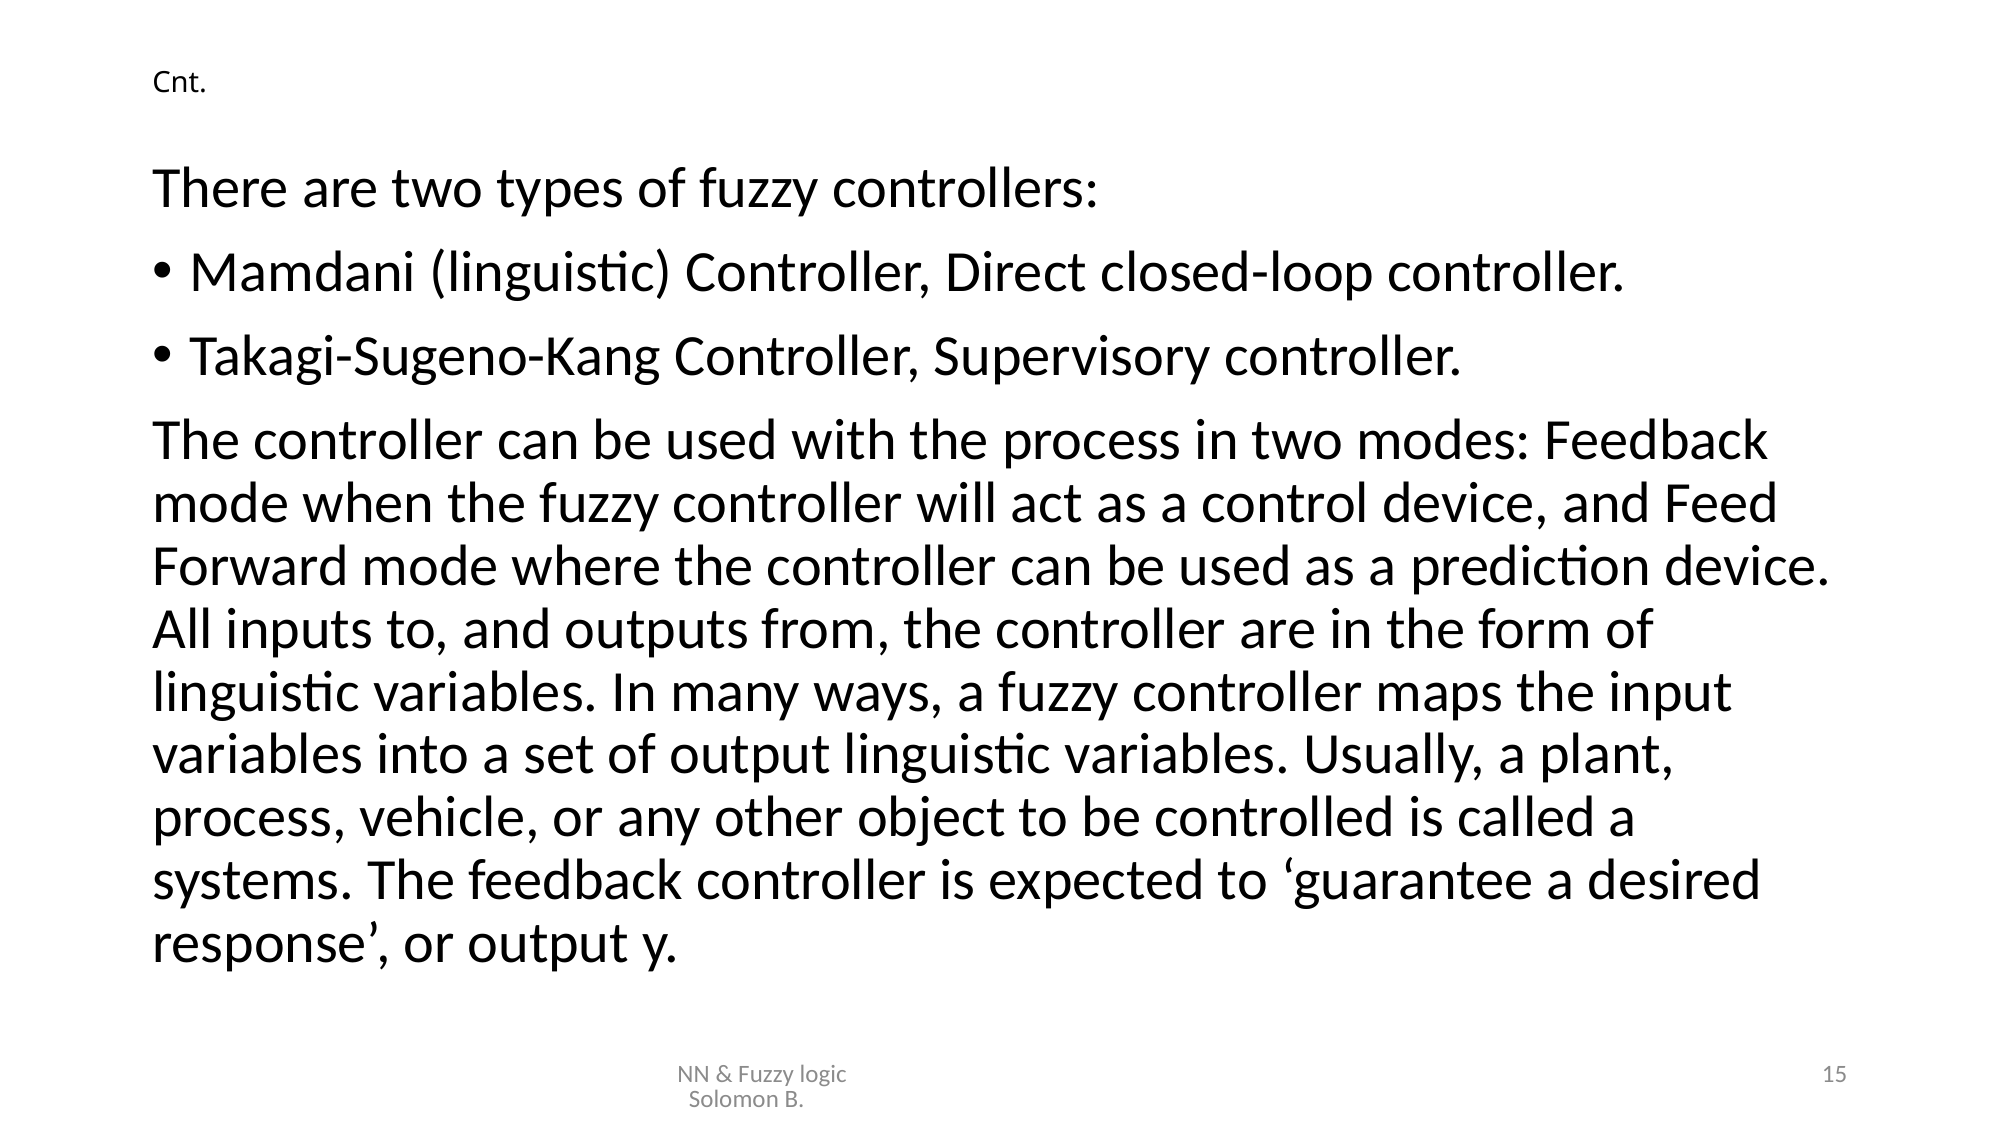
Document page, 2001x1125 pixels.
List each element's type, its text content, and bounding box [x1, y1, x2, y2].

title Cnt. [137, 59, 1863, 107]
slide_number 15 [1412, 1042, 1863, 1103]
list There are two types of fuzzy controllers: Mamdani (linguistic) Controller, Direct closed-loop controller. Takagi-Sugeno-Kang Controller, Supervisory controller. The controller can be used with the process in two modes: Feedback mode when the fuzzy controller will act as a control device, and Feed Forward mode where the controller can be used as a prediction device. All inputs to, and outputs from, the controller are in the form of linguistic variables. In many ways, a fuzzy controller maps the input variables into a set of output linguistic variables. Usually, a plant, process, vehicle, or any other object to be controlled is called a systems. The feedback controller is expected to ‘guarantee a desired response’, or output y. [137, 149, 1863, 1014]
footer NN & Fuzzy logic Solomon B. [662, 1042, 1338, 1103]
